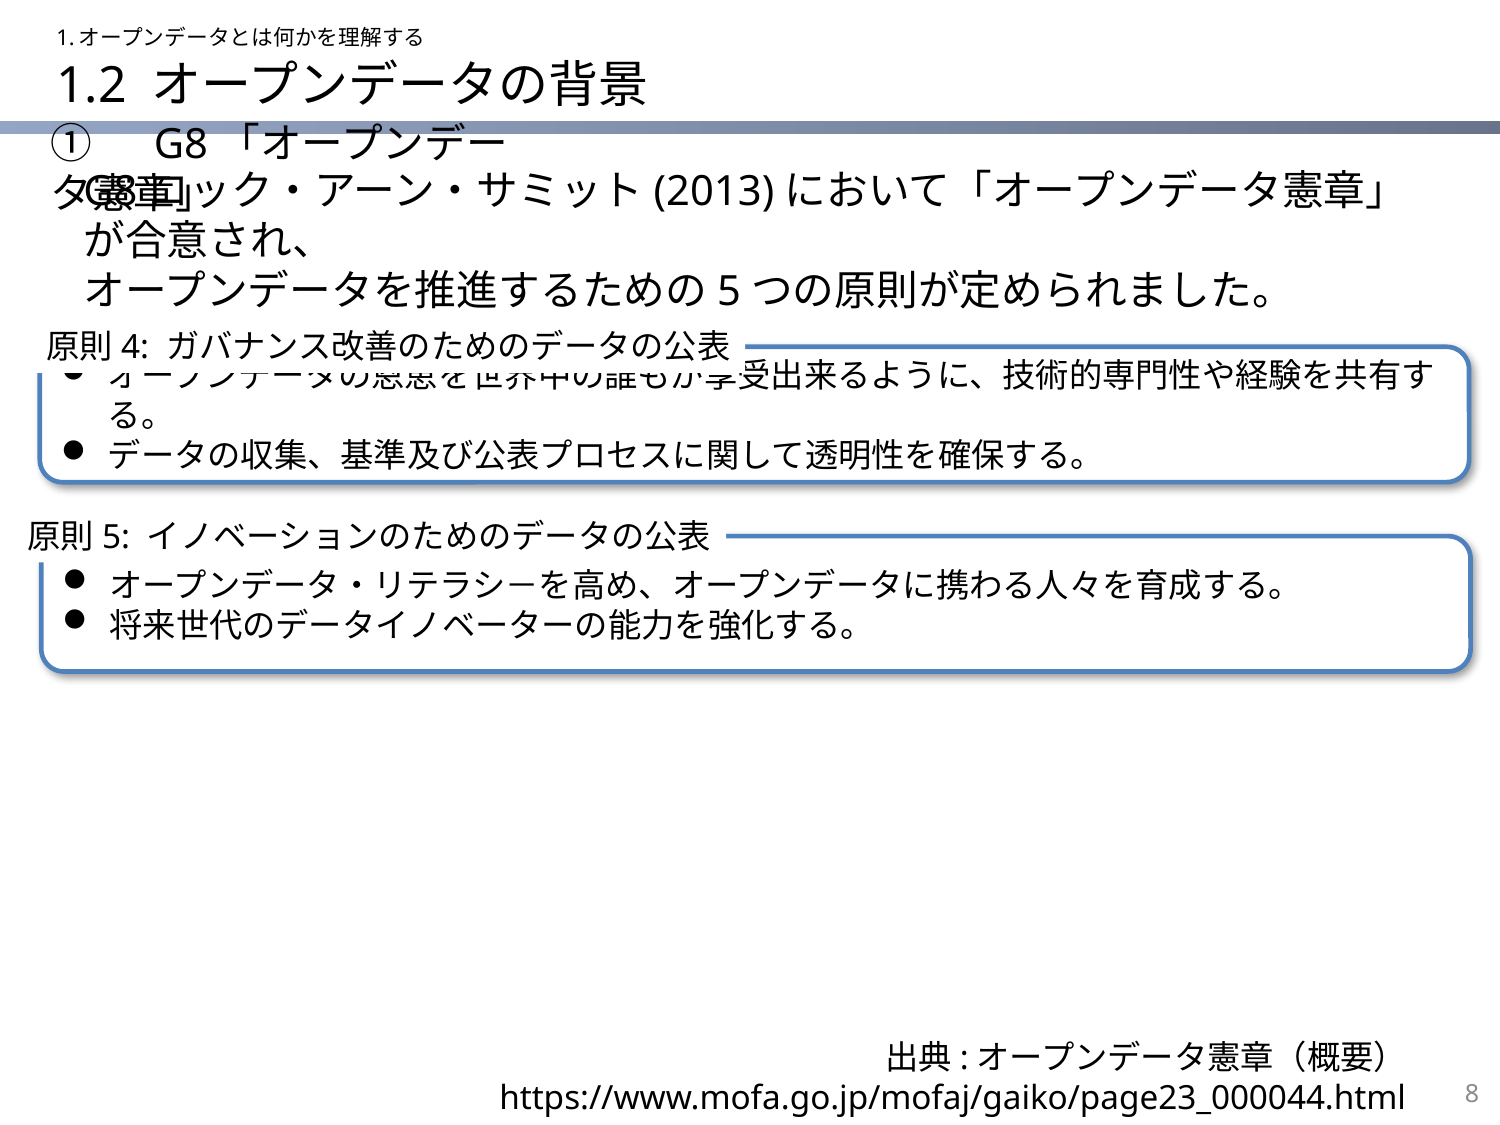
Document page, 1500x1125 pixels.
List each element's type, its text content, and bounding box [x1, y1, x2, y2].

slide_number 7 [1422, 1070, 1495, 1118]
title 1.2 オープンデータの背景 [41, 58, 1471, 122]
text_box ① G8「オープンデータ憲章」 [34, 137, 564, 198]
text_box 1.オープンデータとは何かを理解する [41, 19, 1471, 58]
text_box 原則4: ガバナンス改善のためのデータの公表 [32, 318, 746, 373]
text_box オープンデータの恩恵を世界中の誰もが享受出来るように、技術的専門性や経験を共有する。 データの収集、基準及び公表プロセスに関して透明性を確保する。 [38, 345, 1471, 484]
text_box 原則5: イノベーションのためのデータの公表 [12, 507, 727, 563]
text_box オープンデータ・リテラシ－を高め、オープンデータに携わる人々を育成する。 将来世代のデータイノベーターの能力を強化する。 [40, 535, 1472, 673]
text_box G8ロック・アーン・サミット(2013)において「オープンデータ憲章」が合意され、 オープンデータを推進するための5つの原則が定められました。 [67, 208, 1436, 269]
text_box 出典:オープンデータ憲章（概要） https://www.mofa.go.jp/mofaj/gaiko/page23_000044.html [484, 1029, 1422, 1124]
